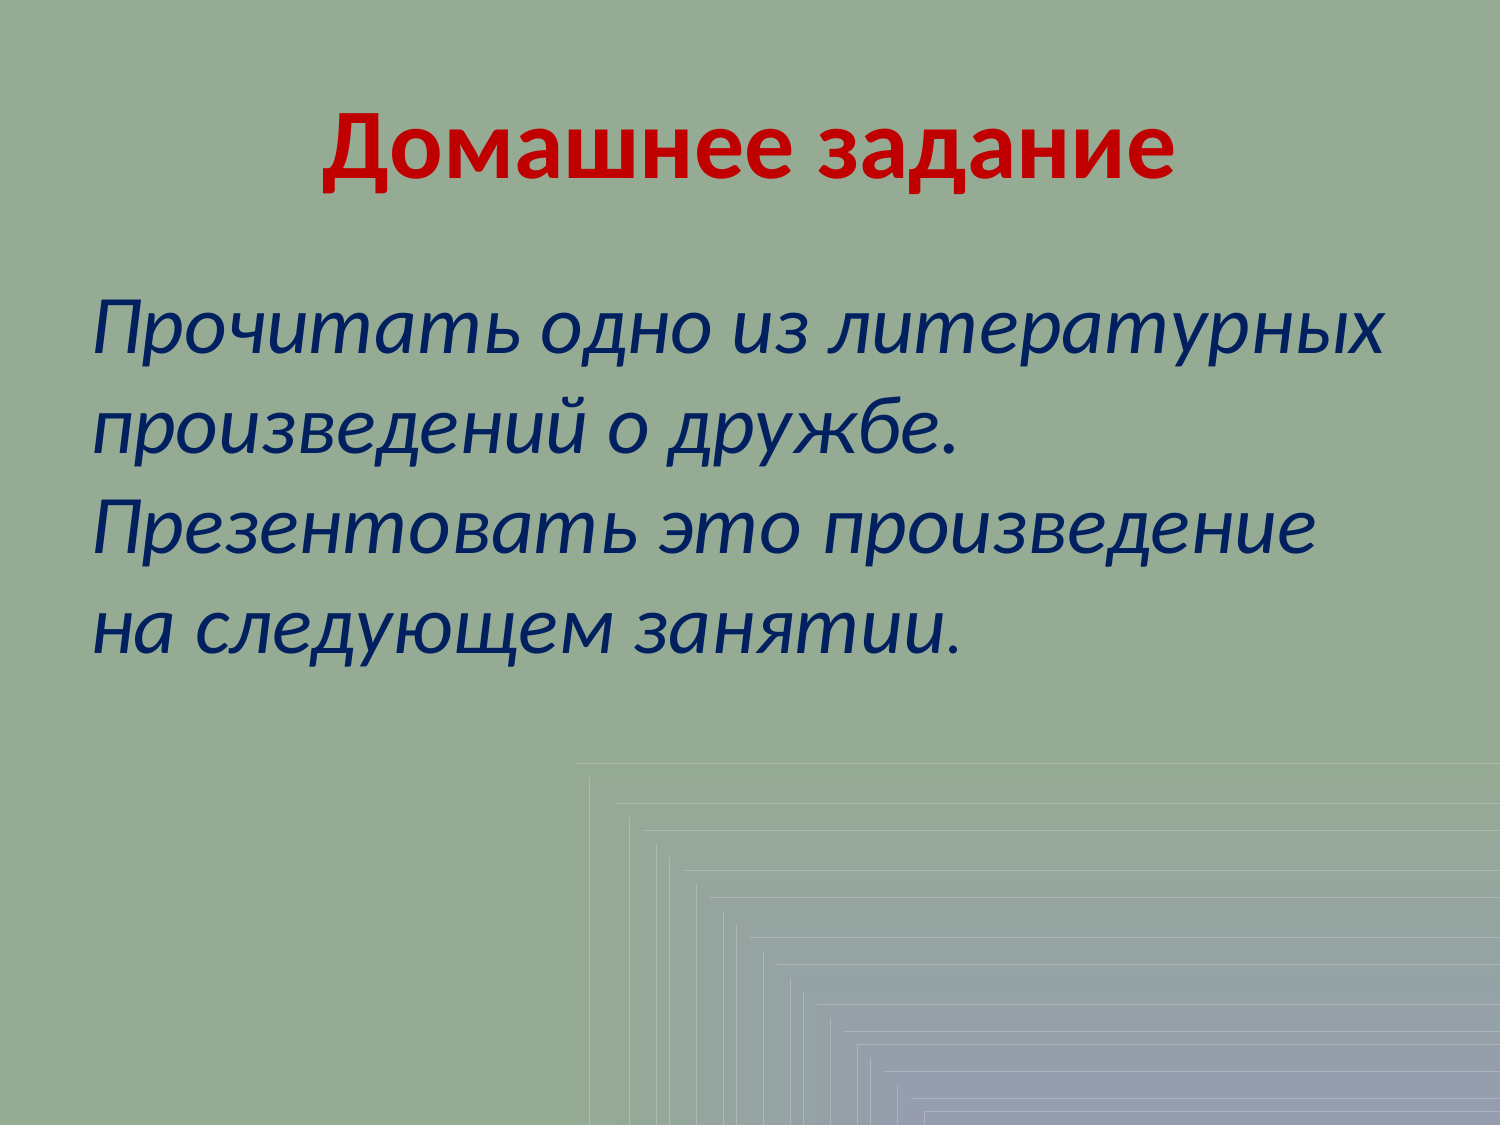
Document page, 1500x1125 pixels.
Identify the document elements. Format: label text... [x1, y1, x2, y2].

title Домашнее задание [75, 45, 1425, 233]
list Прочитать одно из литературных произведений о дружбе. Презентовать это произведение на следующем занятии. [75, 262, 1425, 1005]
